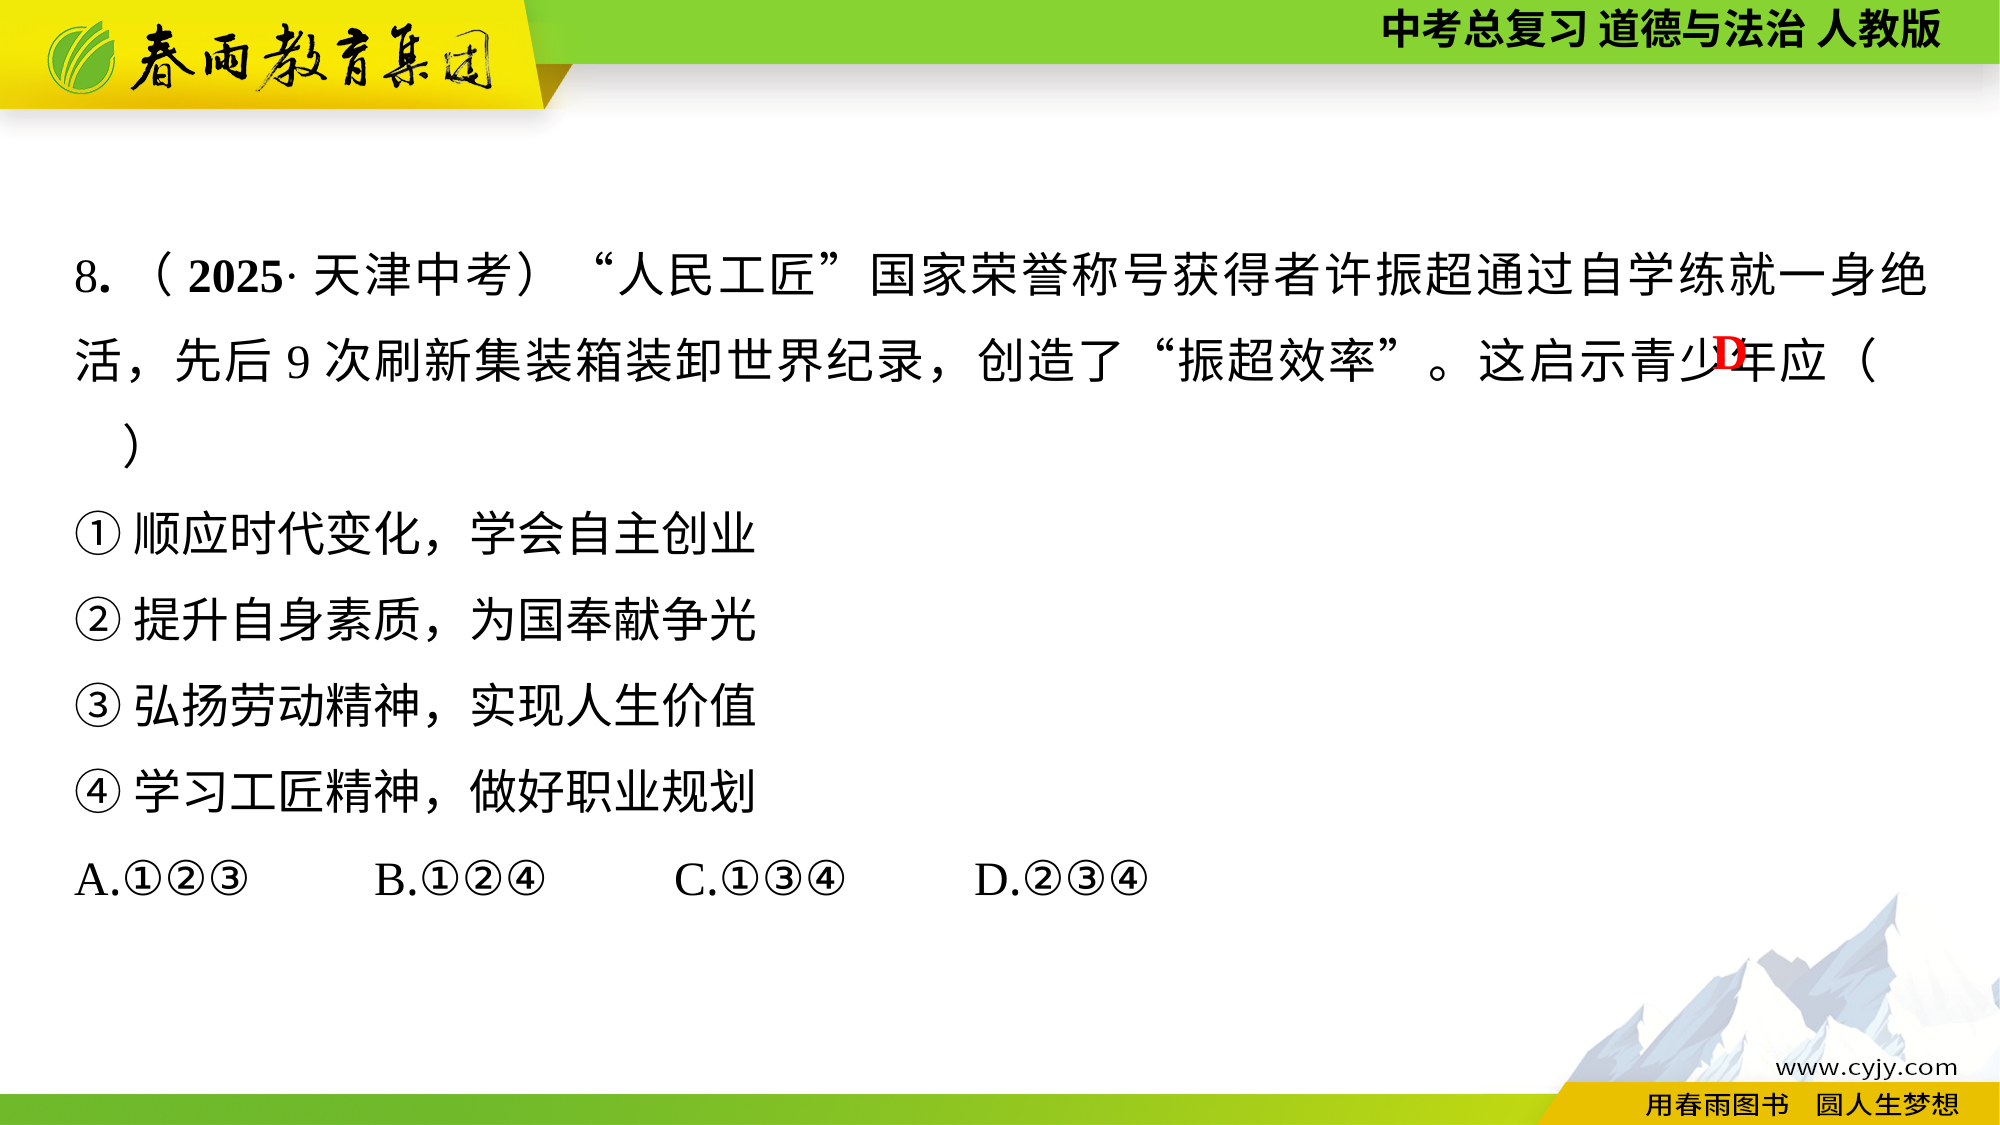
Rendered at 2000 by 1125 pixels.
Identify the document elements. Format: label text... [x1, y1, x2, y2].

list 8.（2025·天津中考）“人民工匠”国家荣誉称号获得者许振超通过自学练就一身绝活，先后9次刷新集装箱装卸世界纪录，创造了“振超效率”。这启示青少年应（ ） ①顺应时代变化，学会自主创业 ②提升自身素质，为国奉献争光 ③弘扬劳动精神，实现人生价值 ④学习工匠精神，做好职业规划 A.①②③ B.①②④ C.①③④ D.②③④ [59, 208, 1944, 823]
text_box D [1697, 312, 1763, 387]
picture [0, 0, 2000, 1125]
